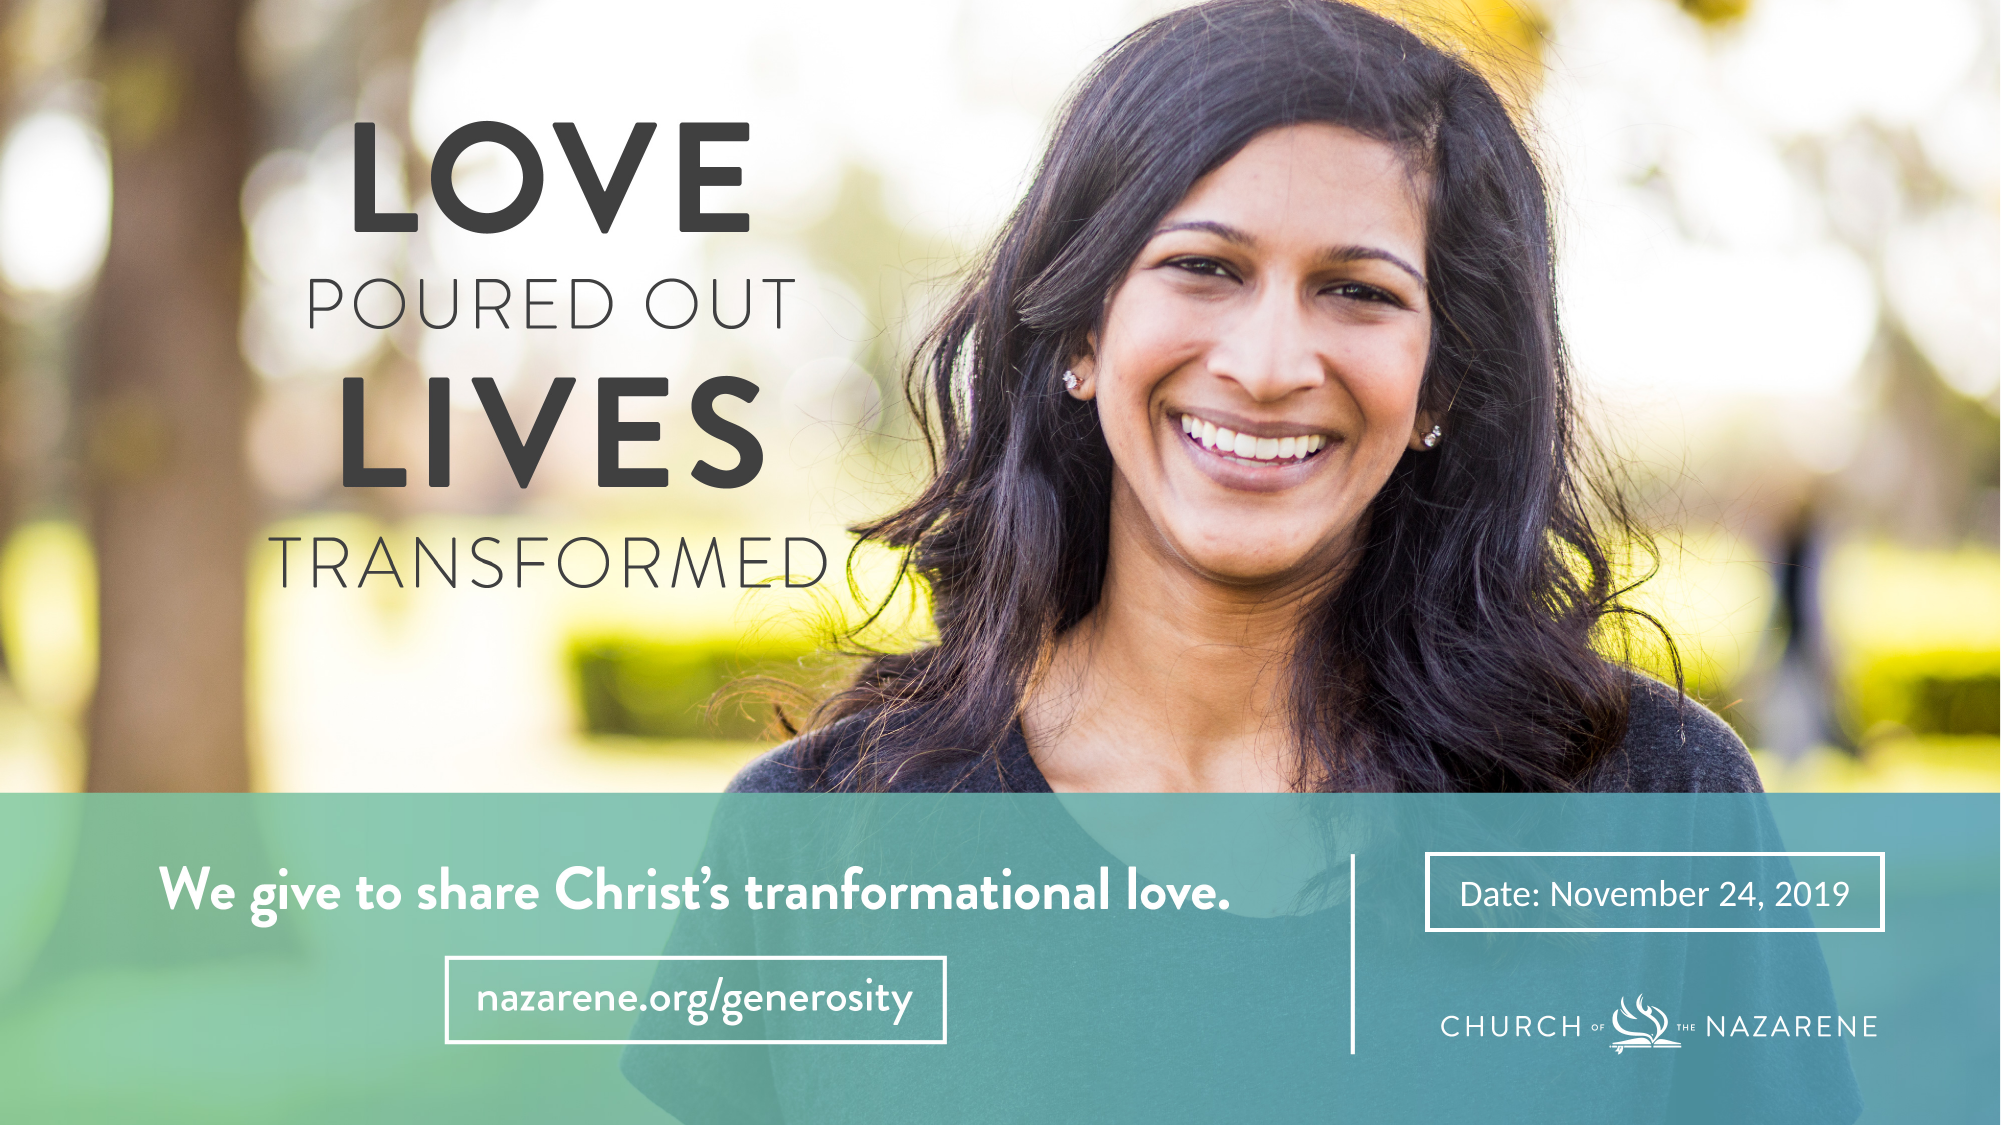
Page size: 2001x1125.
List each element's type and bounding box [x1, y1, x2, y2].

text_box [1427, 853, 1884, 931]
picture [0, 0, 2001, 1125]
